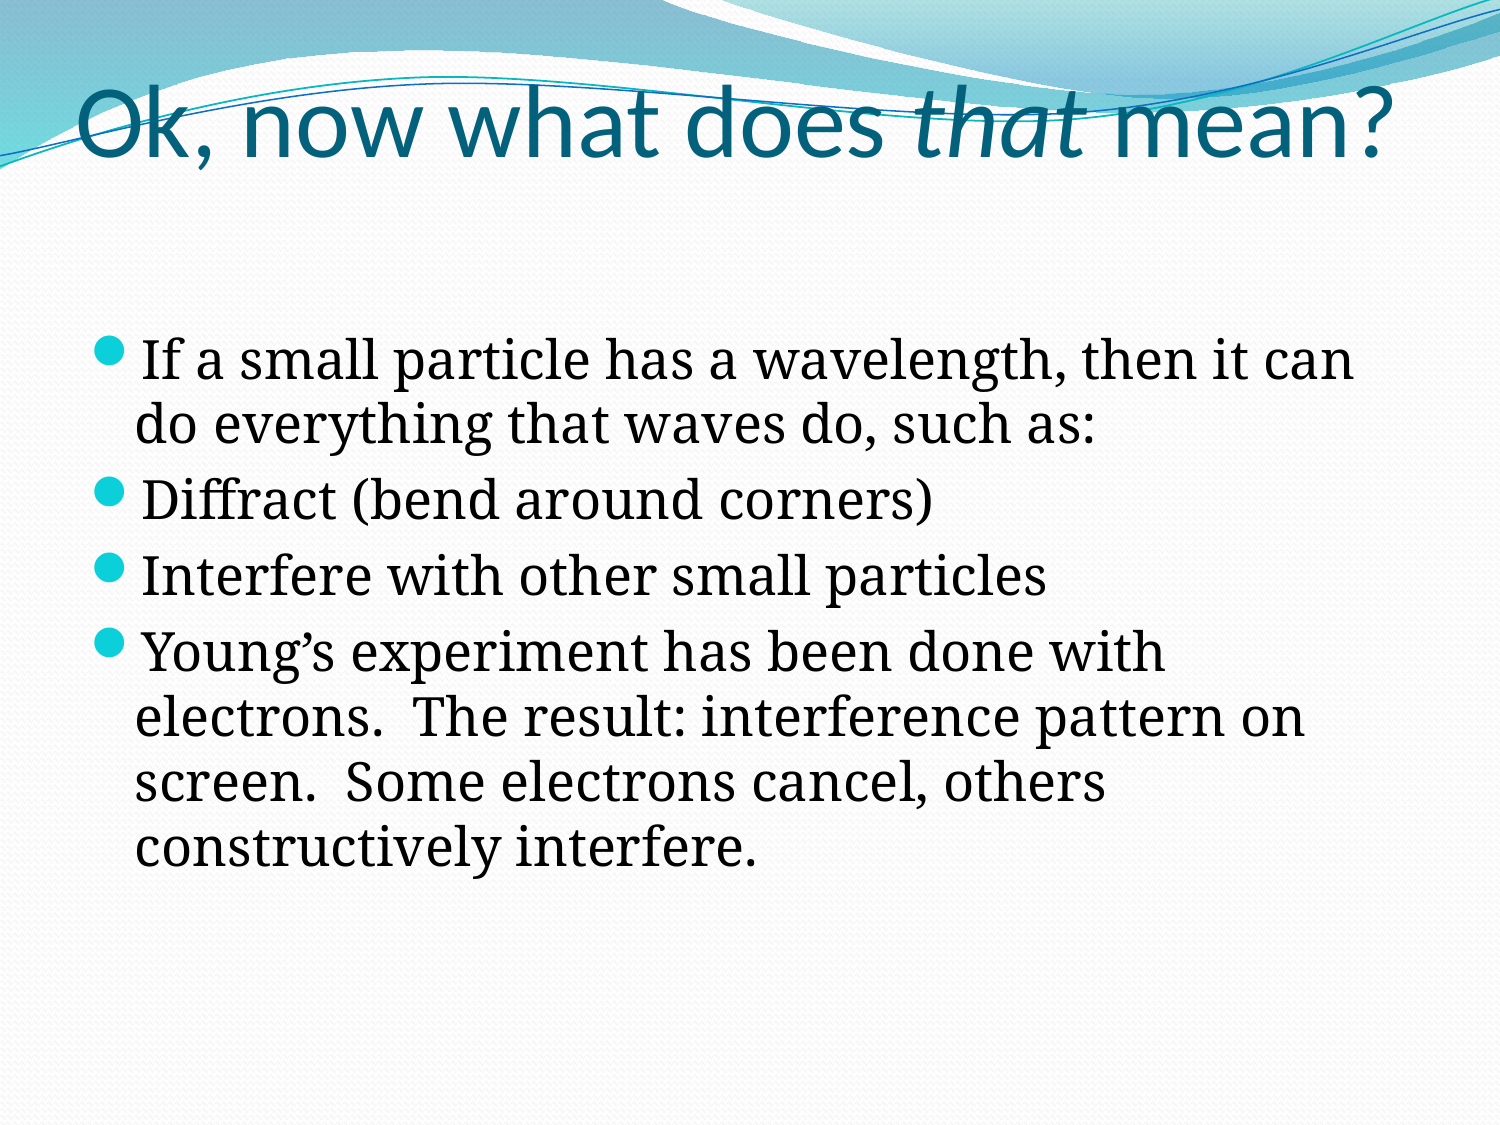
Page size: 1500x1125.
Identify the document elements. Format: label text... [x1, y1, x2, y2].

list If a small particle has a wavelength, then it can do everything that waves do, such as: Diffract (bend around corners) Interfere with other small particles Young’s experiment has been done with electrons. The result: interference pattern on screen. Some electrons cancel, others constructively interfere. [74, 317, 1426, 1038]
title Ok, now what does that mean? [74, 115, 1426, 304]
